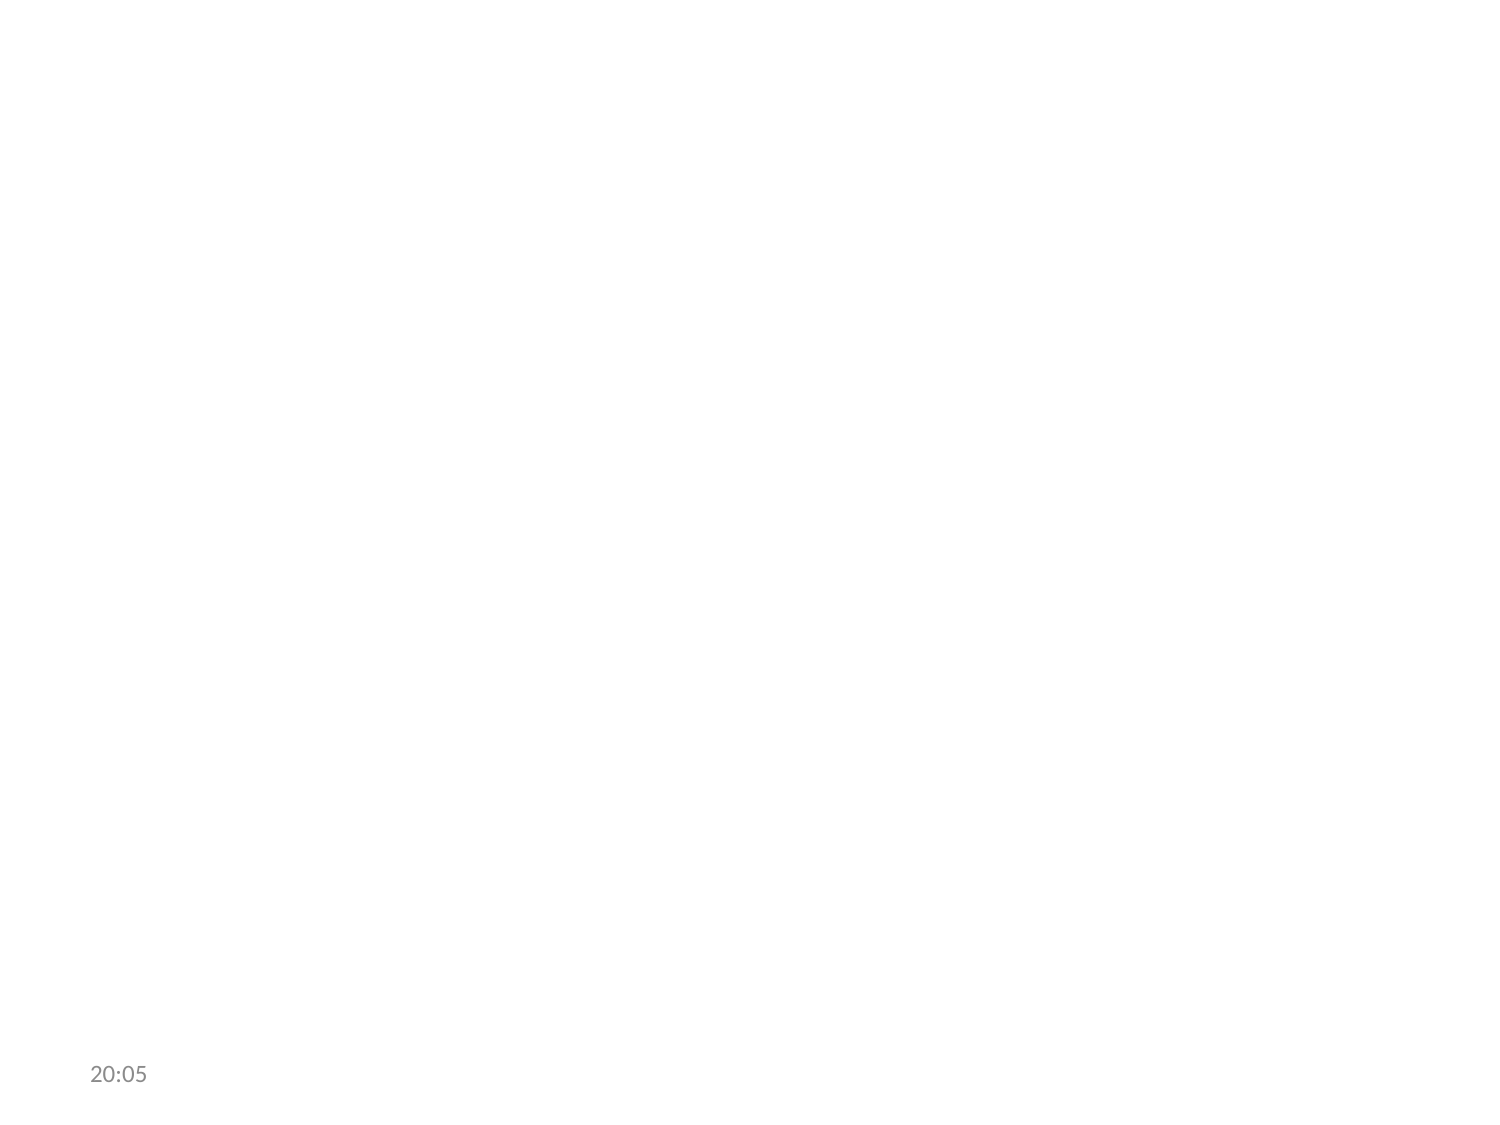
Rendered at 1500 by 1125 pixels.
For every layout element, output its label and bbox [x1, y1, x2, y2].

slide_number [75, 1042, 425, 1103]
